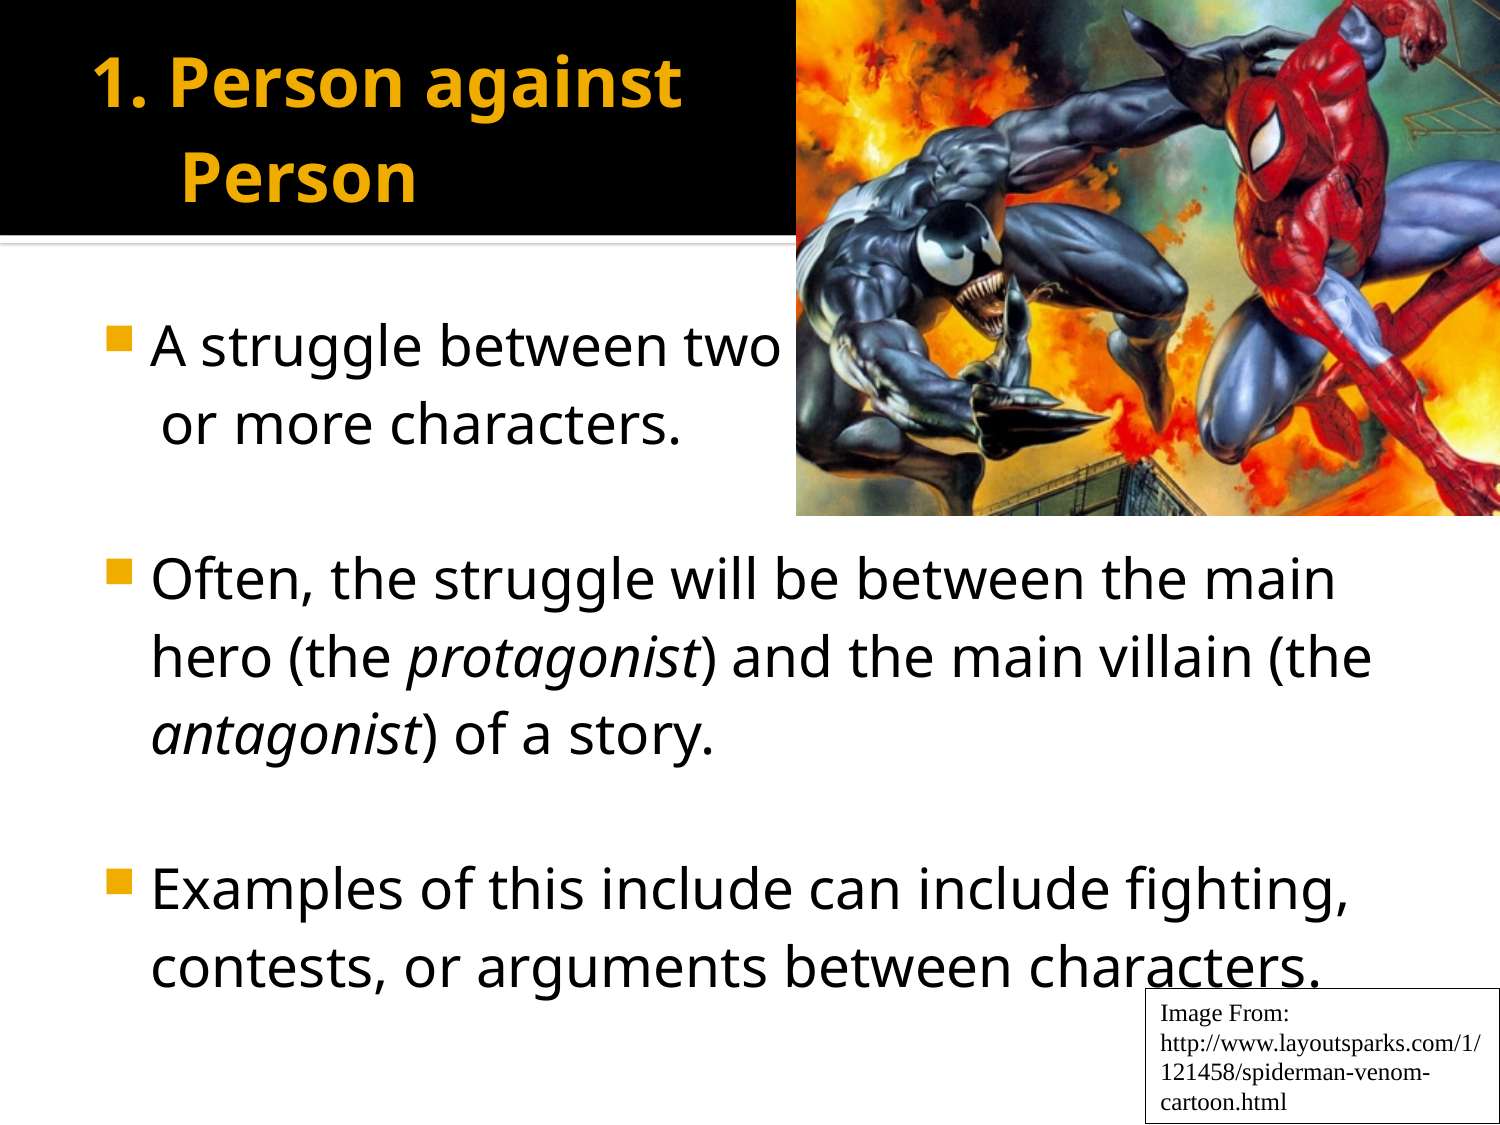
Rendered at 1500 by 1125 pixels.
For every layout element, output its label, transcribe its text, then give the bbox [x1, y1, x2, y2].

list A struggle between two or more characters. Often, the struggle will be between the main hero (the protagonist) and the main villain (the antagonist) of a story. Examples of this include can include fighting, contests, or arguments between characters. [75, 291, 1400, 1024]
text_box Image From: http://www.layoutsparks.com/1/121458/spiderman-venom-cartoon.html [1145, 988, 1500, 1124]
picture [796, 0, 1500, 516]
title 1. Person against Person [75, 25, 790, 231]
